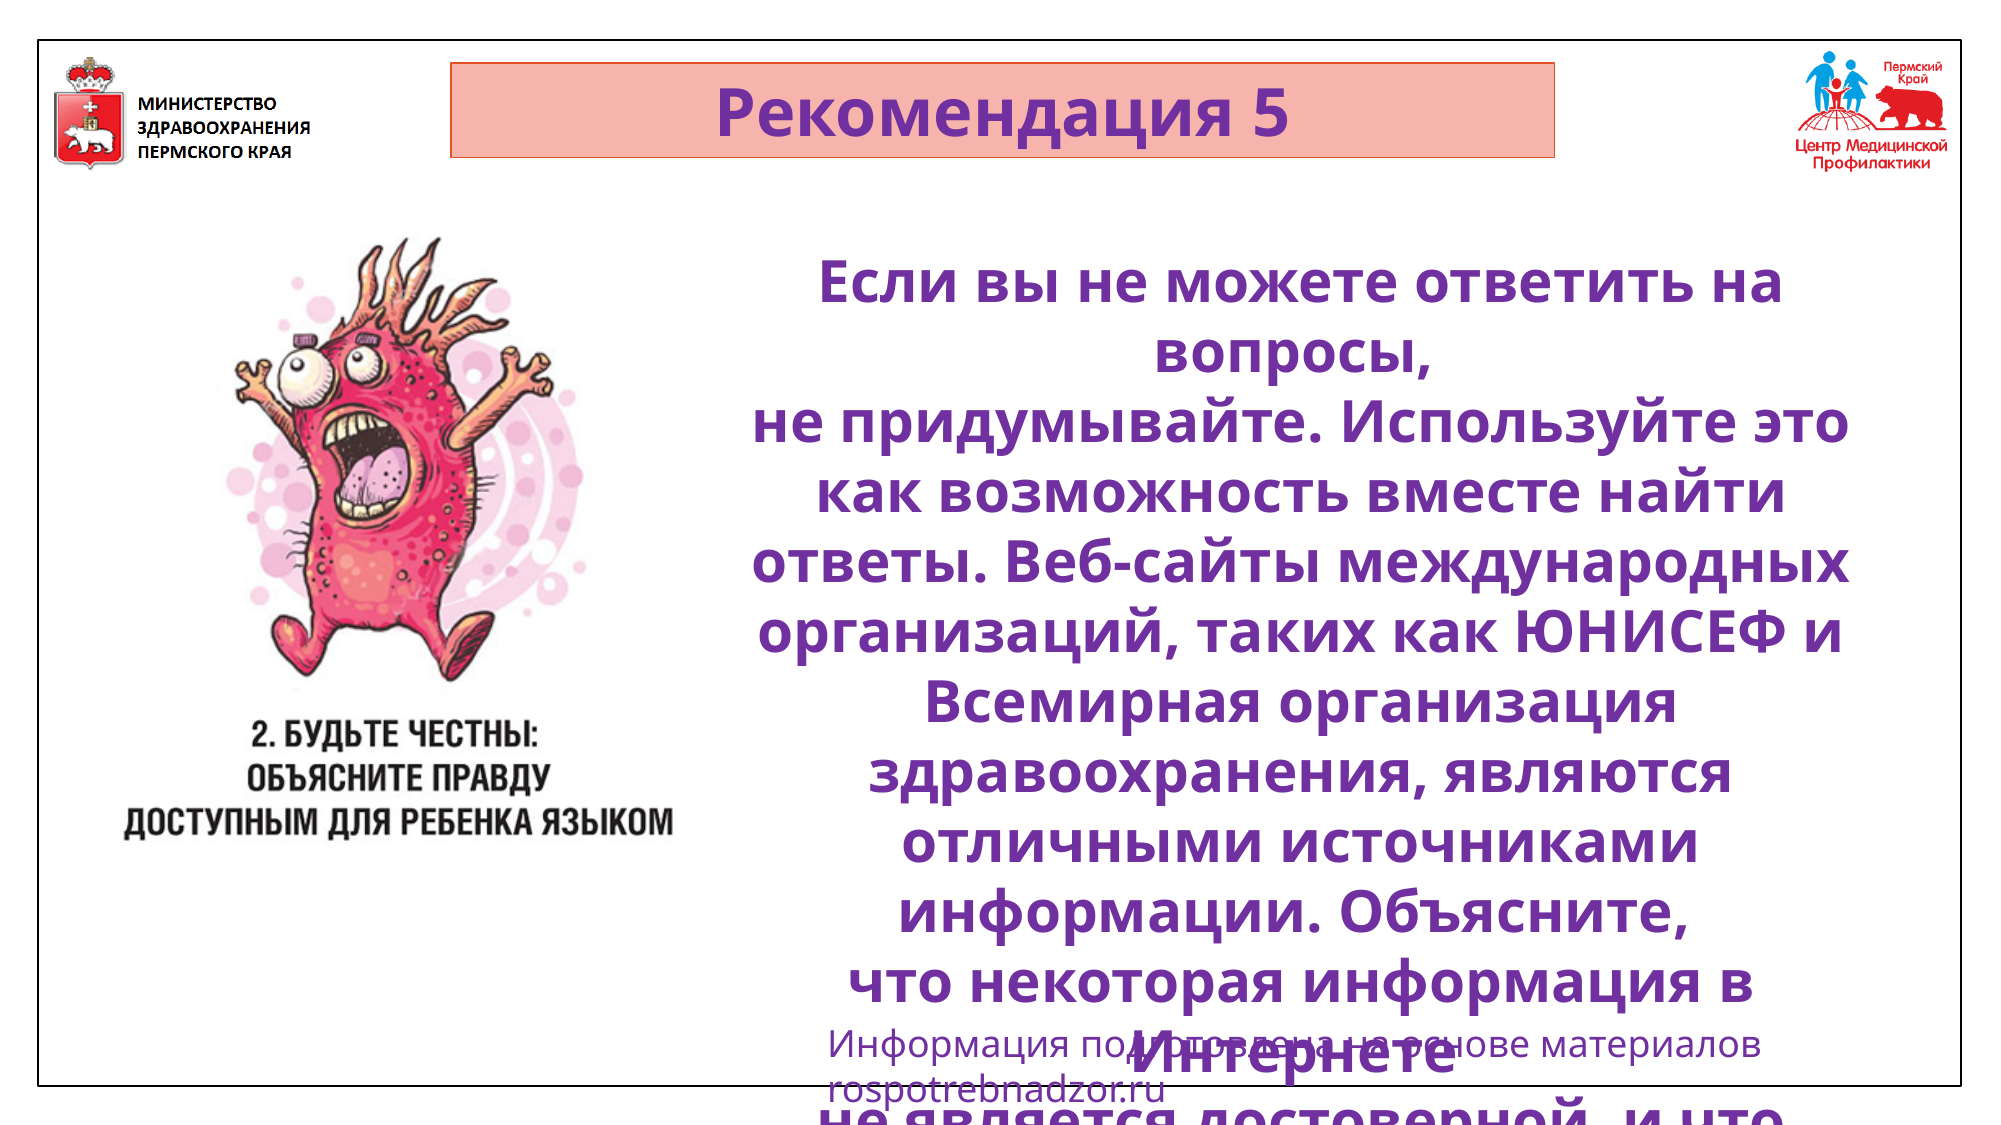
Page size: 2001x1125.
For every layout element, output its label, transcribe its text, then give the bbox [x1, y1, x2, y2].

text_box Рекомендация 5 [450, 62, 1555, 158]
picture [40, 51, 334, 190]
picture [116, 236, 684, 856]
picture [1796, 51, 1947, 173]
text_box Информация подготовлена на основе материалов rospotrebnadzor.ru [1898, 1012, 1970, 1118]
text_box Если вы не можете ответить на вопросы, не придумывайте. Используйте это как возможность вместе найти ответы. Веб-сайты международных организаций, таких как ЮНИСЕФ и Всемирная организация здравоохранения, являются отличными источниками информации. Объясните, что некоторая информация в Интернете не является достоверной, и что лучше всего доверять экспертам. [705, 236, 1898, 1125]
